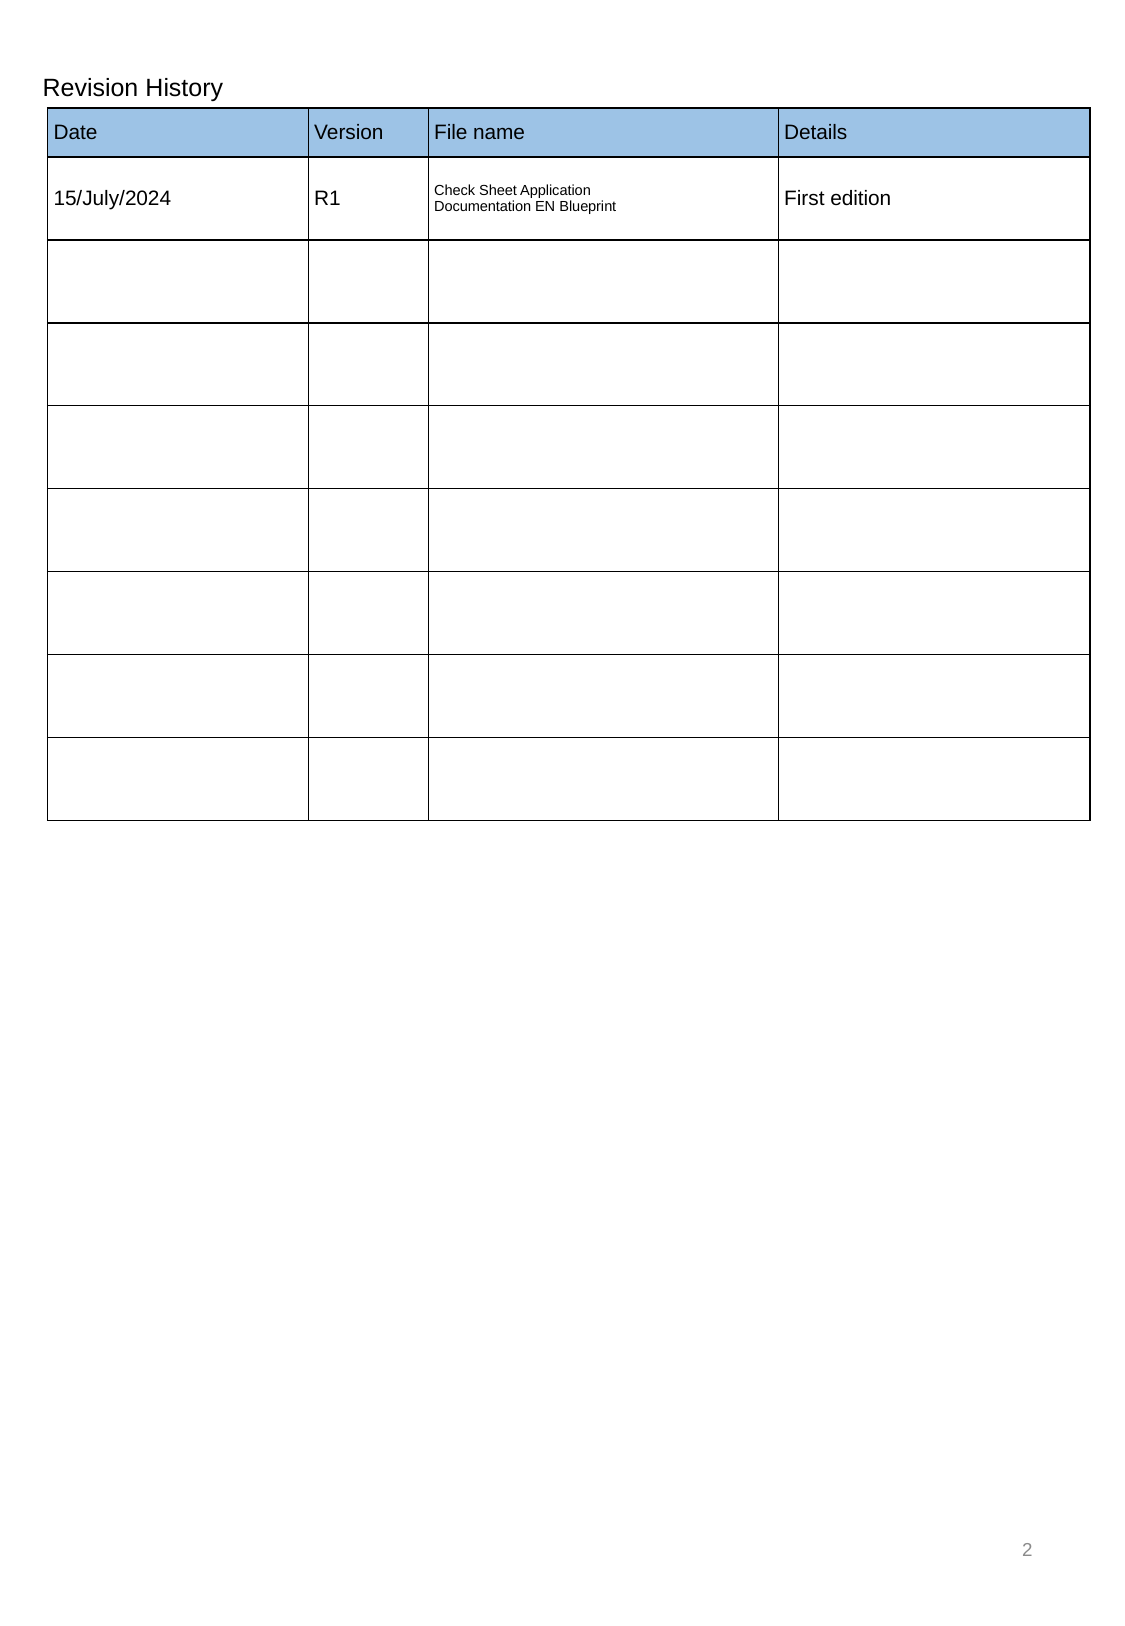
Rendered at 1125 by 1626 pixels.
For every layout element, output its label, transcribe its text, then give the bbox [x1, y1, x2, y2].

table_header Details [779, 109, 1089, 156]
table_cell [429, 489, 778, 571]
table_cell [429, 738, 778, 820]
table_cell [429, 324, 778, 405]
table_cell [309, 489, 428, 571]
table_cell [779, 655, 1089, 737]
table_cell [779, 324, 1089, 405]
table_header Version [309, 109, 428, 156]
table_cell [48, 489, 308, 571]
table_cell [309, 572, 428, 654]
table_cell [429, 241, 778, 322]
table_cell [48, 406, 308, 488]
table_header File name [429, 109, 778, 156]
table_cell [779, 489, 1089, 571]
table_cell [309, 738, 428, 820]
text_box Revision History [18, 63, 253, 109]
slide_number 2 [794, 1506, 1048, 1593]
table_cell [429, 572, 778, 654]
table_cell [48, 241, 308, 322]
table_cell [309, 324, 428, 405]
table_cell [779, 572, 1089, 654]
table_cell [779, 241, 1089, 322]
table_cell [429, 406, 778, 488]
table_cell R1 [309, 158, 428, 239]
table_cell [48, 655, 308, 737]
table_cell [48, 572, 308, 654]
table_cell [309, 241, 428, 322]
table_cell [48, 324, 308, 405]
table_cell [429, 655, 778, 737]
table_header Date [48, 109, 308, 156]
table_cell Check Sheet Application Documentation EN Blueprint [429, 158, 778, 239]
table_cell [779, 738, 1089, 820]
table_cell [309, 406, 428, 488]
table_cell 15/July/2024 [48, 158, 308, 239]
table_cell First edition [779, 158, 1089, 239]
table_cell [779, 406, 1089, 488]
table_cell [48, 738, 308, 820]
table_cell [309, 655, 428, 737]
